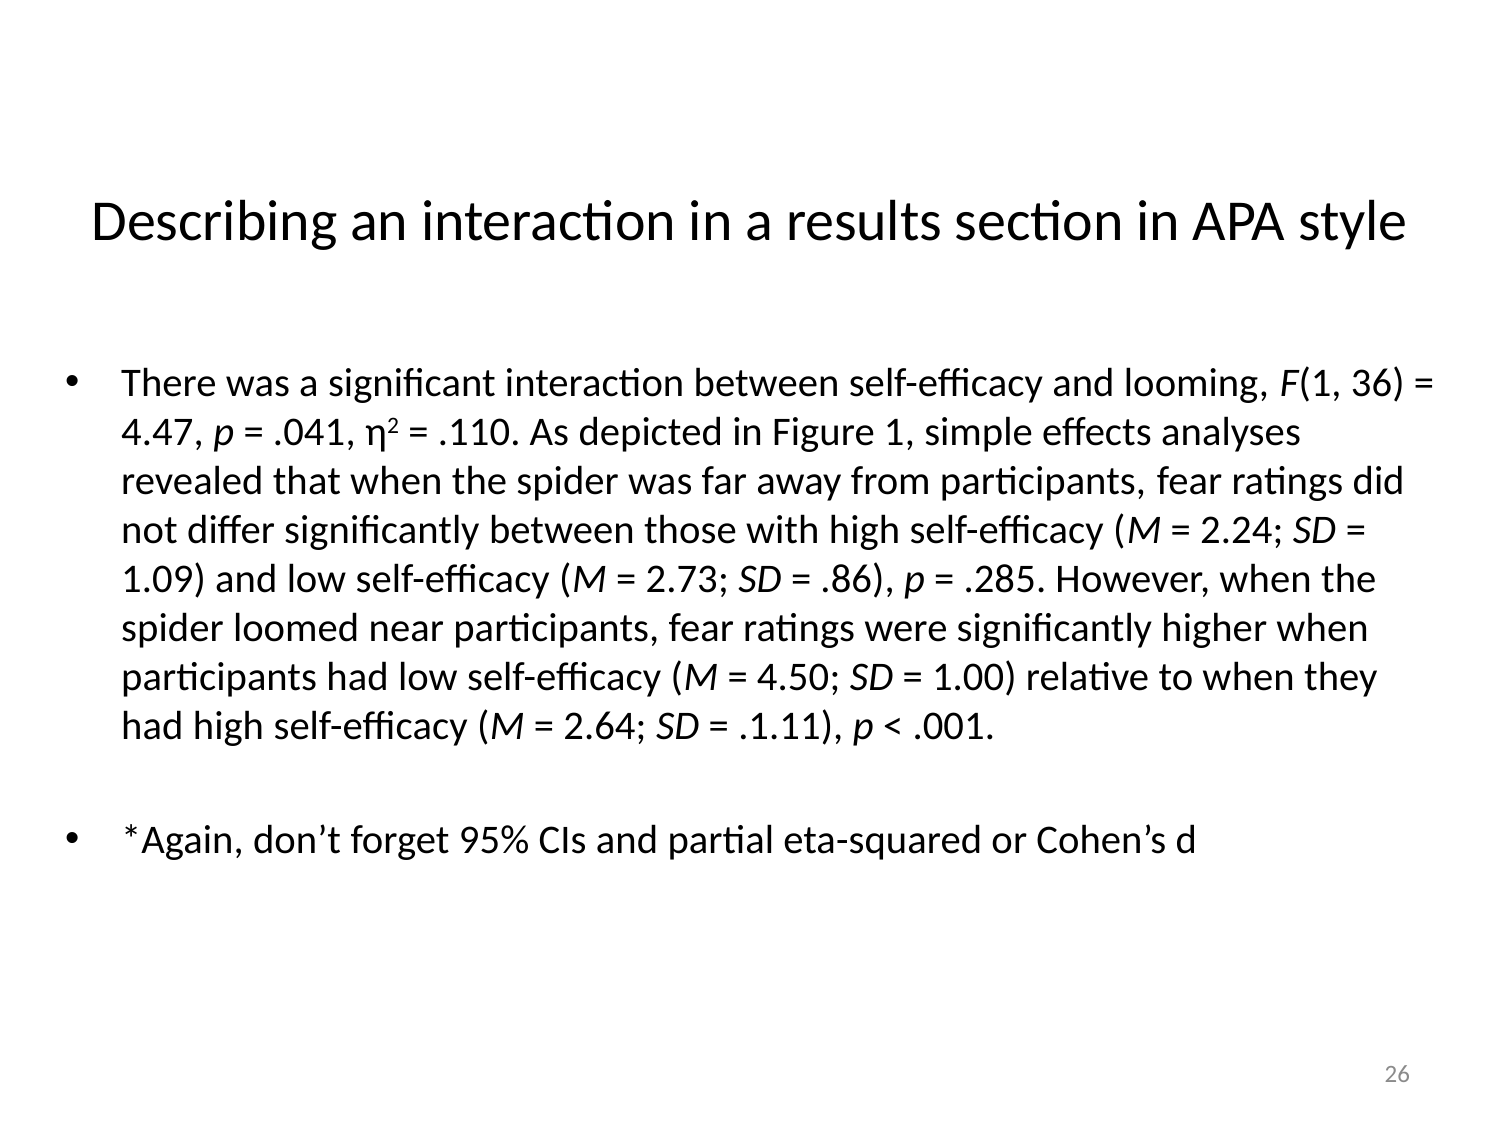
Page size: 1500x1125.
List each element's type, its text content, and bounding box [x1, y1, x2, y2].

list There was a significant interaction between self-efficacy and looming, F(1, 36) = 4.47, p = .041, η2 = .110. As depicted in Figure 1, simple effects analyses revealed that when the spider was far away from participants, fear ratings did not differ significantly between those with high self-efficacy (M = 2.24; SD = 1.09) and low self-efficacy (M = 2.73; SD = .86), p = .285. However, when the spider loomed near participants, fear ratings were significantly higher when participants had low self-efficacy (M = 4.50; SD = 1.00) relative to when they had high self-efficacy (M = 2.64; SD = .1.11), p < .001. *Again, don’t forget 95% CIs and partial eta-squared or Cohen’s d [50, 301, 1450, 911]
slide_number 26 [1074, 1042, 1425, 1103]
title Describing an interaction in a results section in APA style [75, 174, 1425, 261]
